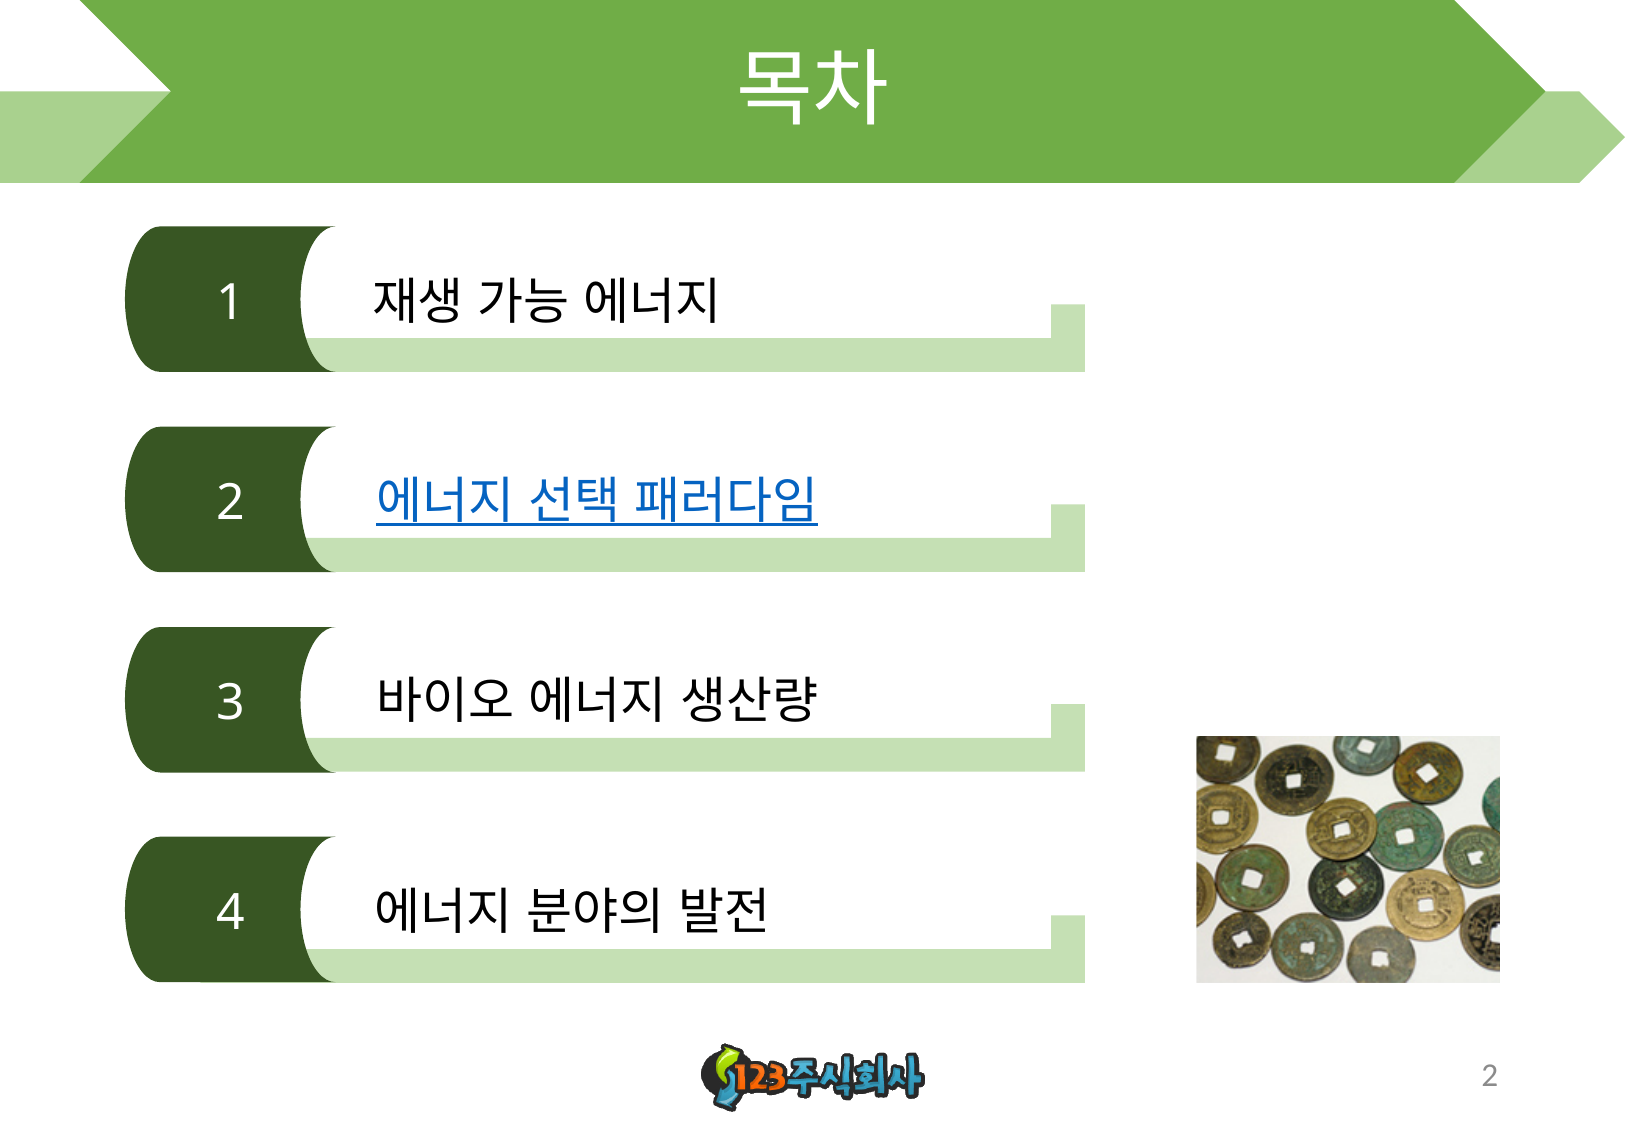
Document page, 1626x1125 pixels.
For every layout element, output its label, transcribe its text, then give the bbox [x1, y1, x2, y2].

text_box [308, 914, 1086, 984]
text_box [307, 303, 1086, 373]
picture [1196, 735, 1500, 983]
text_box 바이오 에너지 생산량 [361, 661, 834, 737]
text_box 에너지 선택 패러다임 [361, 461, 834, 549]
text_box 4 [123, 835, 336, 984]
text_box [307, 703, 1086, 773]
text_box 3 [123, 626, 336, 774]
text_box [307, 503, 1086, 573]
text_box 2 [123, 425, 336, 574]
slide_number 2 [1147, 1042, 1514, 1103]
picture [690, 1031, 935, 1122]
title 목차 [0, 0, 1625, 183]
text_box 에너지 분야의 발전 [359, 872, 786, 948]
text_box 1 [123, 225, 336, 373]
text_box 재생 가능 에너지 [357, 262, 738, 338]
